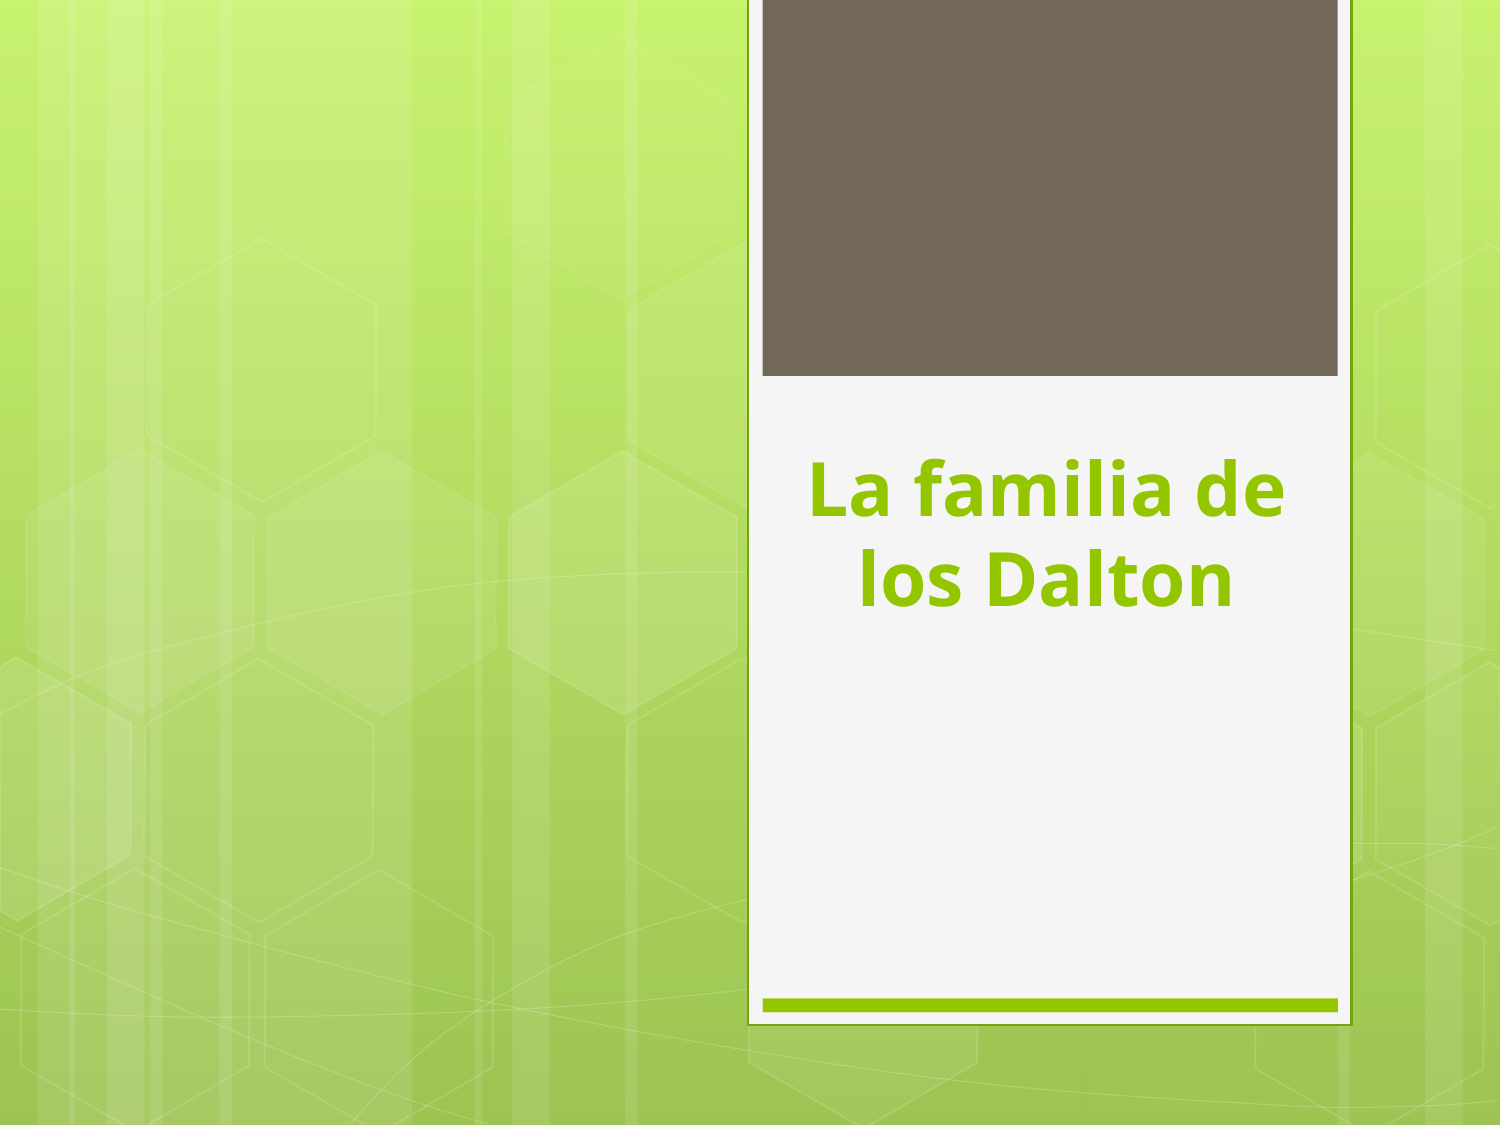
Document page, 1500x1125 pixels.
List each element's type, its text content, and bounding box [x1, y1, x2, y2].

title La familia de los Dalton [774, 350, 1319, 630]
